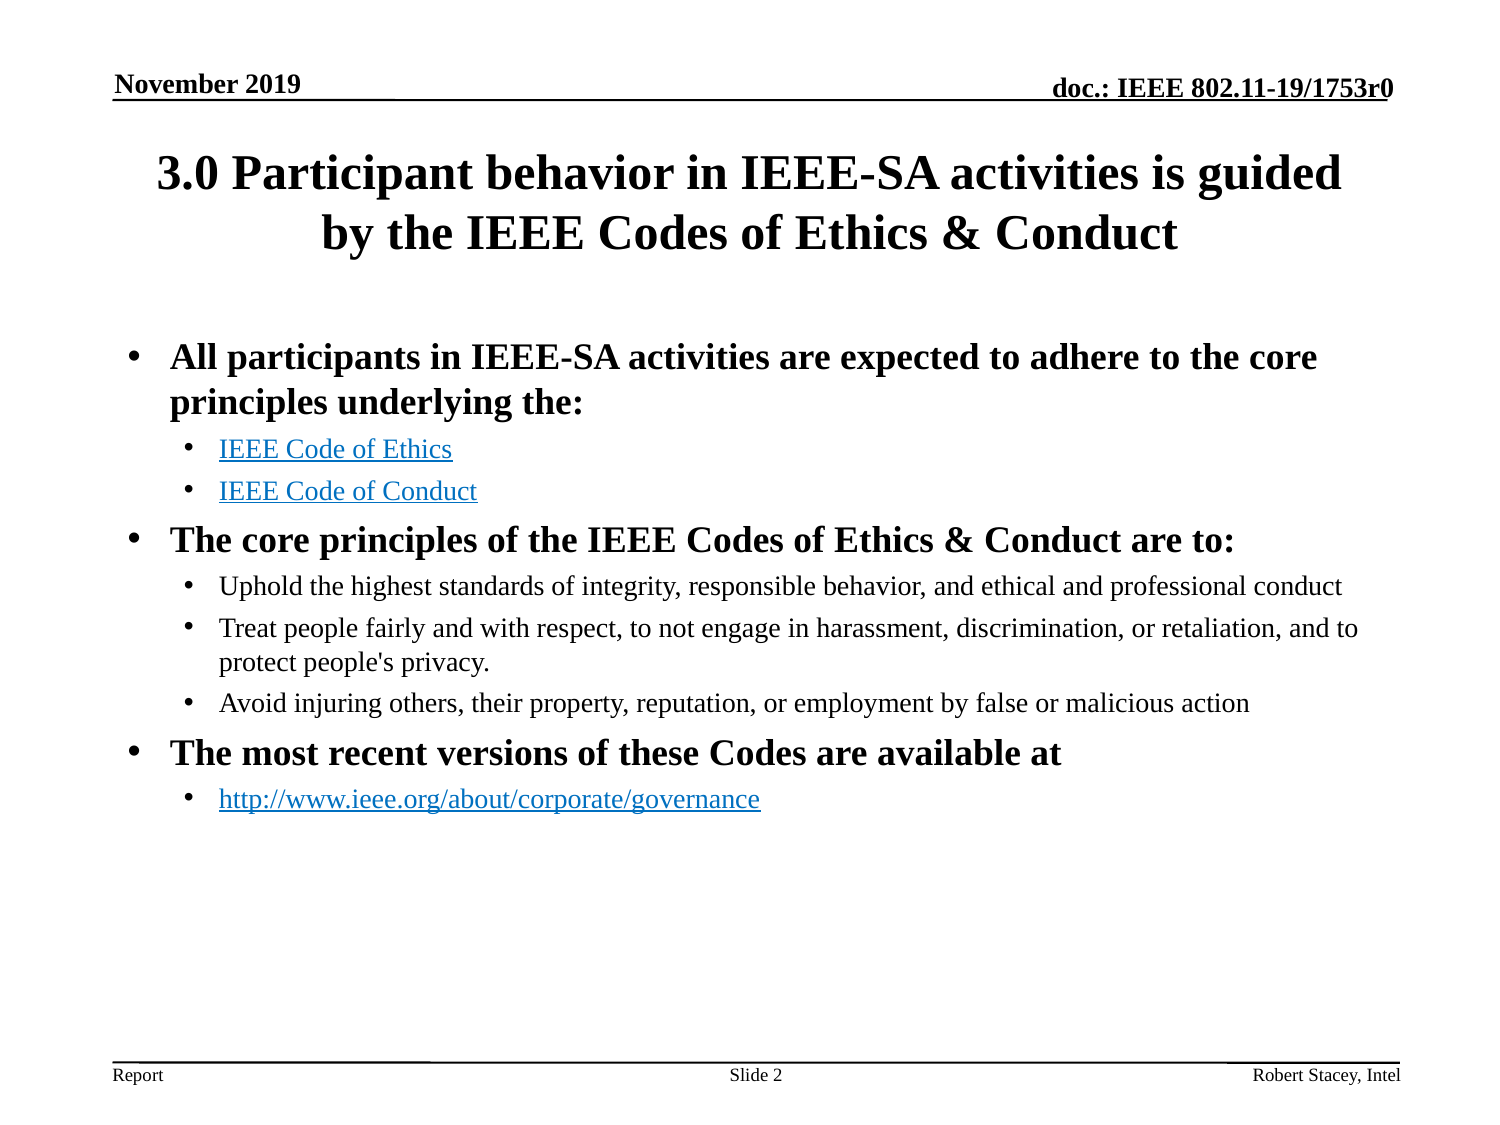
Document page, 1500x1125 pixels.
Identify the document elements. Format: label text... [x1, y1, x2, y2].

footer Robert Stacey, Intel [878, 1061, 1402, 1093]
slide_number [114, 54, 423, 100]
list All participants in IEEE-SA activities are expected to adhere to the core principles underlying the: IEEE Code of Ethics IEEE Code of Conduct The core principles of the IEEE Codes of Ethics & Conduct are to: Uphold the highest standards of integrity, responsible behavior, and ethical and professional conduct Treat people fairly and with respect, to not engage in harassment, discrimination, or retaliation, and to protect people's privacy. Avoid injuring others, their property, reputation, or employment by false or malicious action The most recent versions of these Codes are available at http://www.ieee.org/about/corporate/governance [112, 324, 1388, 1000]
slide_number Slide 2 [712, 1061, 800, 1123]
title 3.0 Participant behavior in IEEE-SA activities is guided by the IEEE Codes of Ethics & Conduct [112, 112, 1388, 288]
